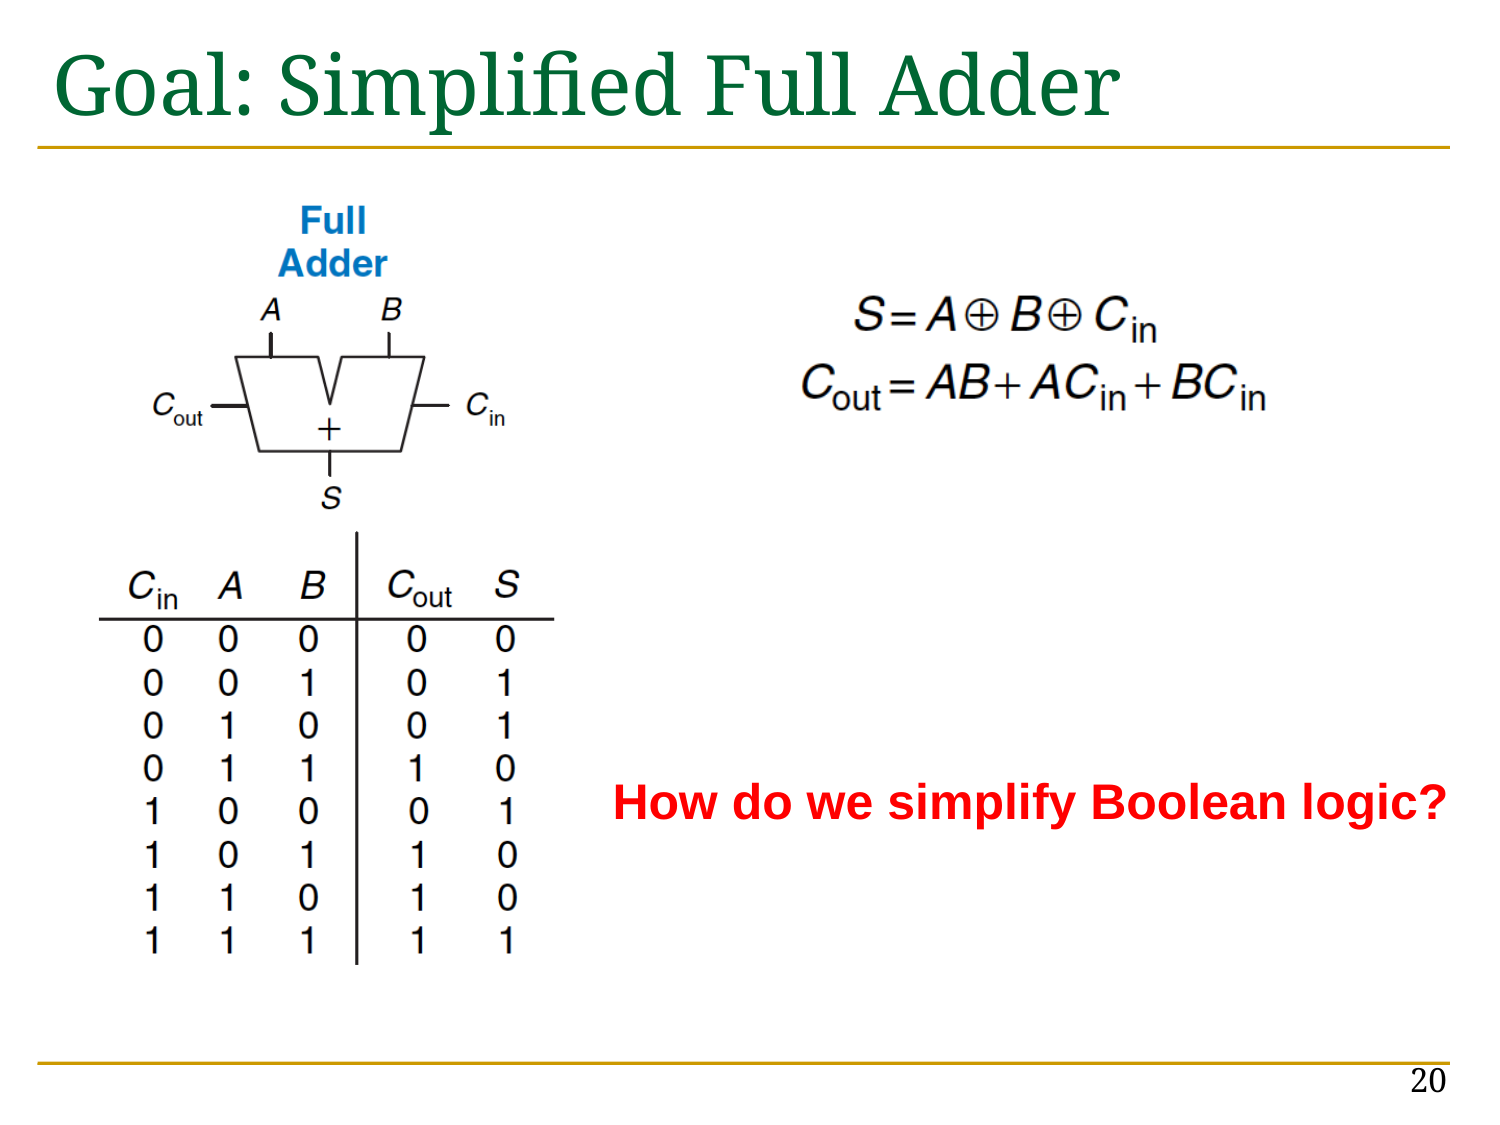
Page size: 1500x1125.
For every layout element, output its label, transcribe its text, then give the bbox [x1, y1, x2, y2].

picture [774, 271, 1288, 438]
text_box How do we simplify Boolean logic? [597, 762, 1465, 838]
picture [74, 189, 574, 990]
slide_number 20 [1111, 1036, 1462, 1112]
title Goal: Simplified Full Adder [37, 24, 1450, 200]
